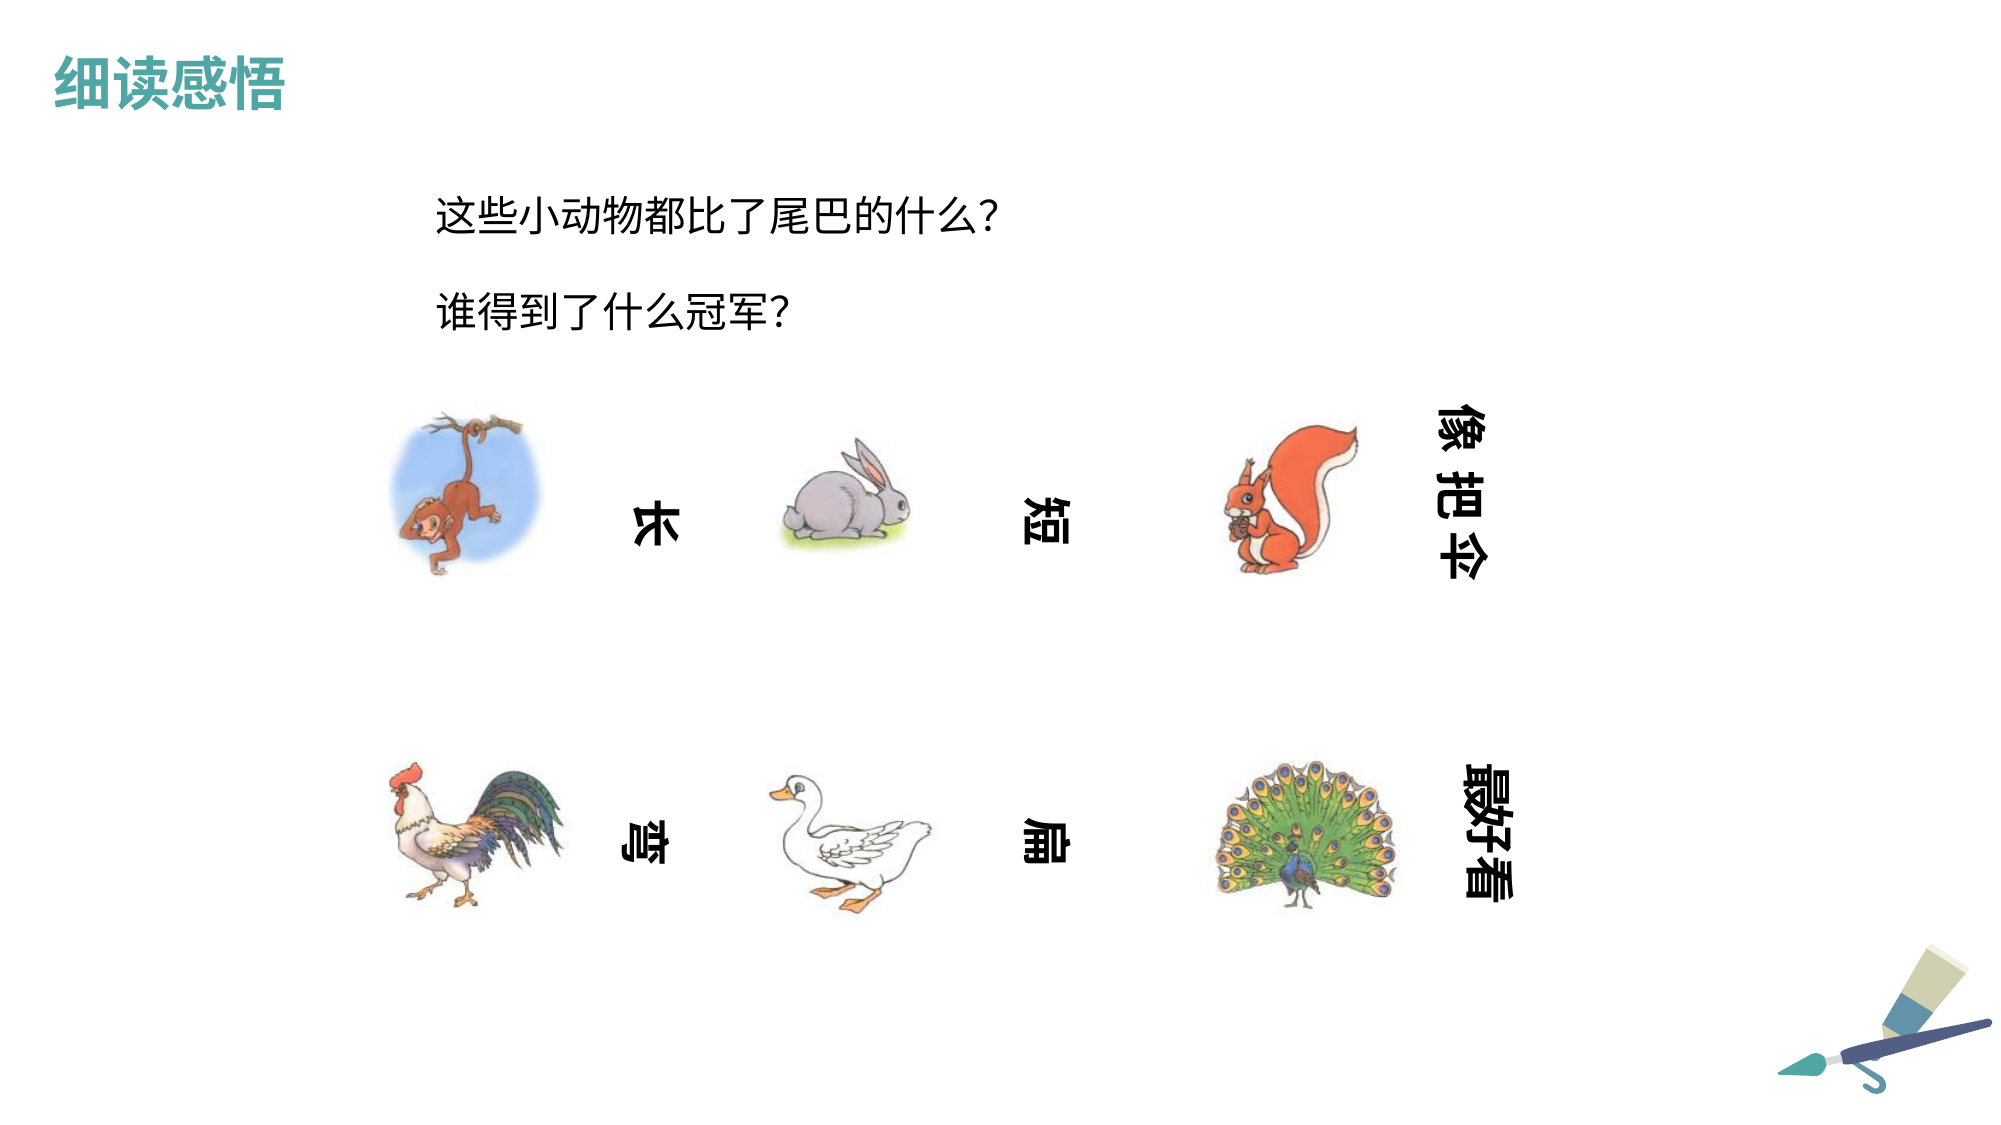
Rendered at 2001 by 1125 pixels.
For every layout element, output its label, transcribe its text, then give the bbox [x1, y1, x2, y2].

text_box 弯 [593, 802, 684, 866]
text_box 把 [1408, 455, 1499, 504]
picture [1185, 401, 1394, 586]
text_box 这些小动物都比了尾巴的什么？ 谁得到了什么冠军？ [420, 157, 1697, 343]
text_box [1811, 945, 1974, 1125]
text_box 最 [1435, 747, 1527, 801]
text_box 好看 [1437, 785, 1529, 925]
text_box 伞 [1412, 517, 1503, 565]
picture [359, 401, 571, 586]
text_box 扁 [994, 802, 1086, 866]
text_box 细读感悟 [39, 39, 476, 125]
text_box 像 [1410, 388, 1501, 445]
picture [1189, 742, 1425, 927]
picture [350, 744, 583, 929]
text_box 短 [994, 481, 1086, 537]
picture [737, 401, 955, 586]
text_box 长 [604, 483, 696, 547]
picture [728, 744, 961, 929]
